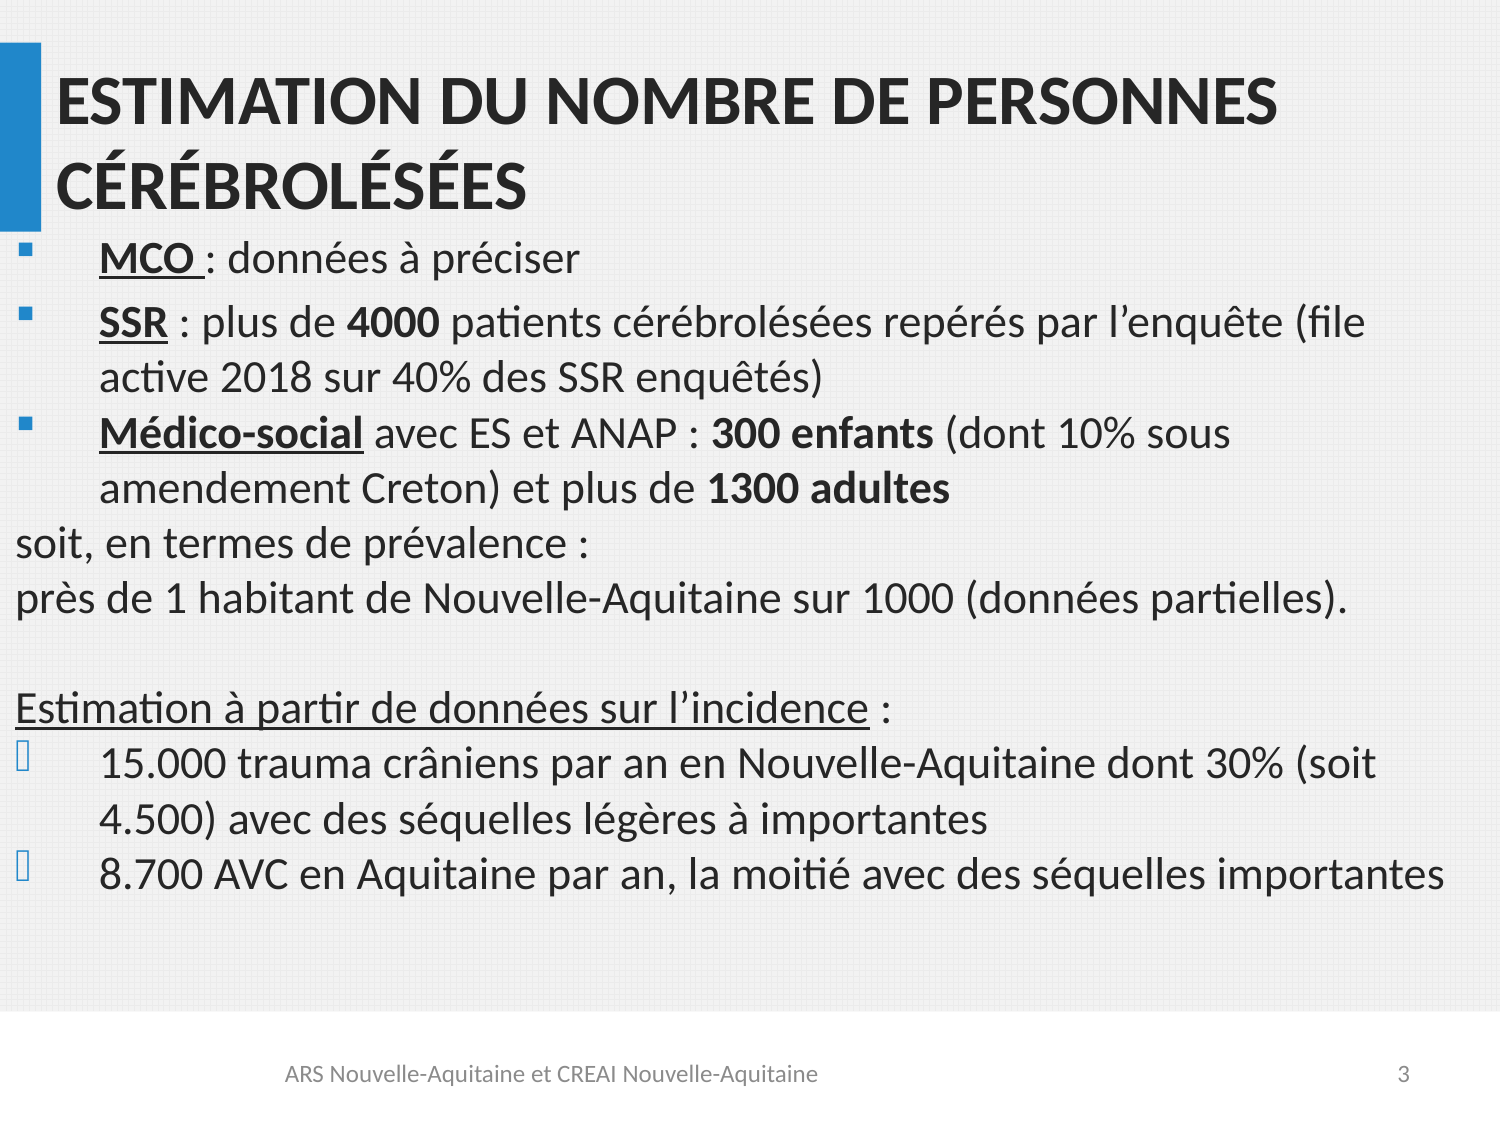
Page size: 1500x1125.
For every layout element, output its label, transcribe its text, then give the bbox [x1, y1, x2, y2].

list MCO : données à préciser SSR : plus de 4000 patients cérébrolésées repérés par l’enquête (file active 2018 sur 40% des SSR enquêtés) Médico-social avec ES et ANAP : 300 enfants (dont 10% sous amendement Creton) et plus de 1300 adultes soit, en termes de prévalence : près de 1 habitant de Nouvelle-Aquitaine sur 1000 (données partielles). Estimation à partir de données sur l’incidence : 15.000 trauma crâniens par an en Nouvelle-Aquitaine dont 30% (soit 4.500) avec des séquelles légères à importantes 8.700 AVC en Aquitaine par an, la moitié avec des séquelles importantes [0, 219, 1471, 953]
footer ARS Nouvelle-Aquitaine et CREAI Nouvelle-Aquitaine [194, 1042, 916, 1103]
title Estimation du nombre de personnes cérébrolésées [41, 45, 1471, 219]
slide_number 3 [1074, 1042, 1425, 1103]
